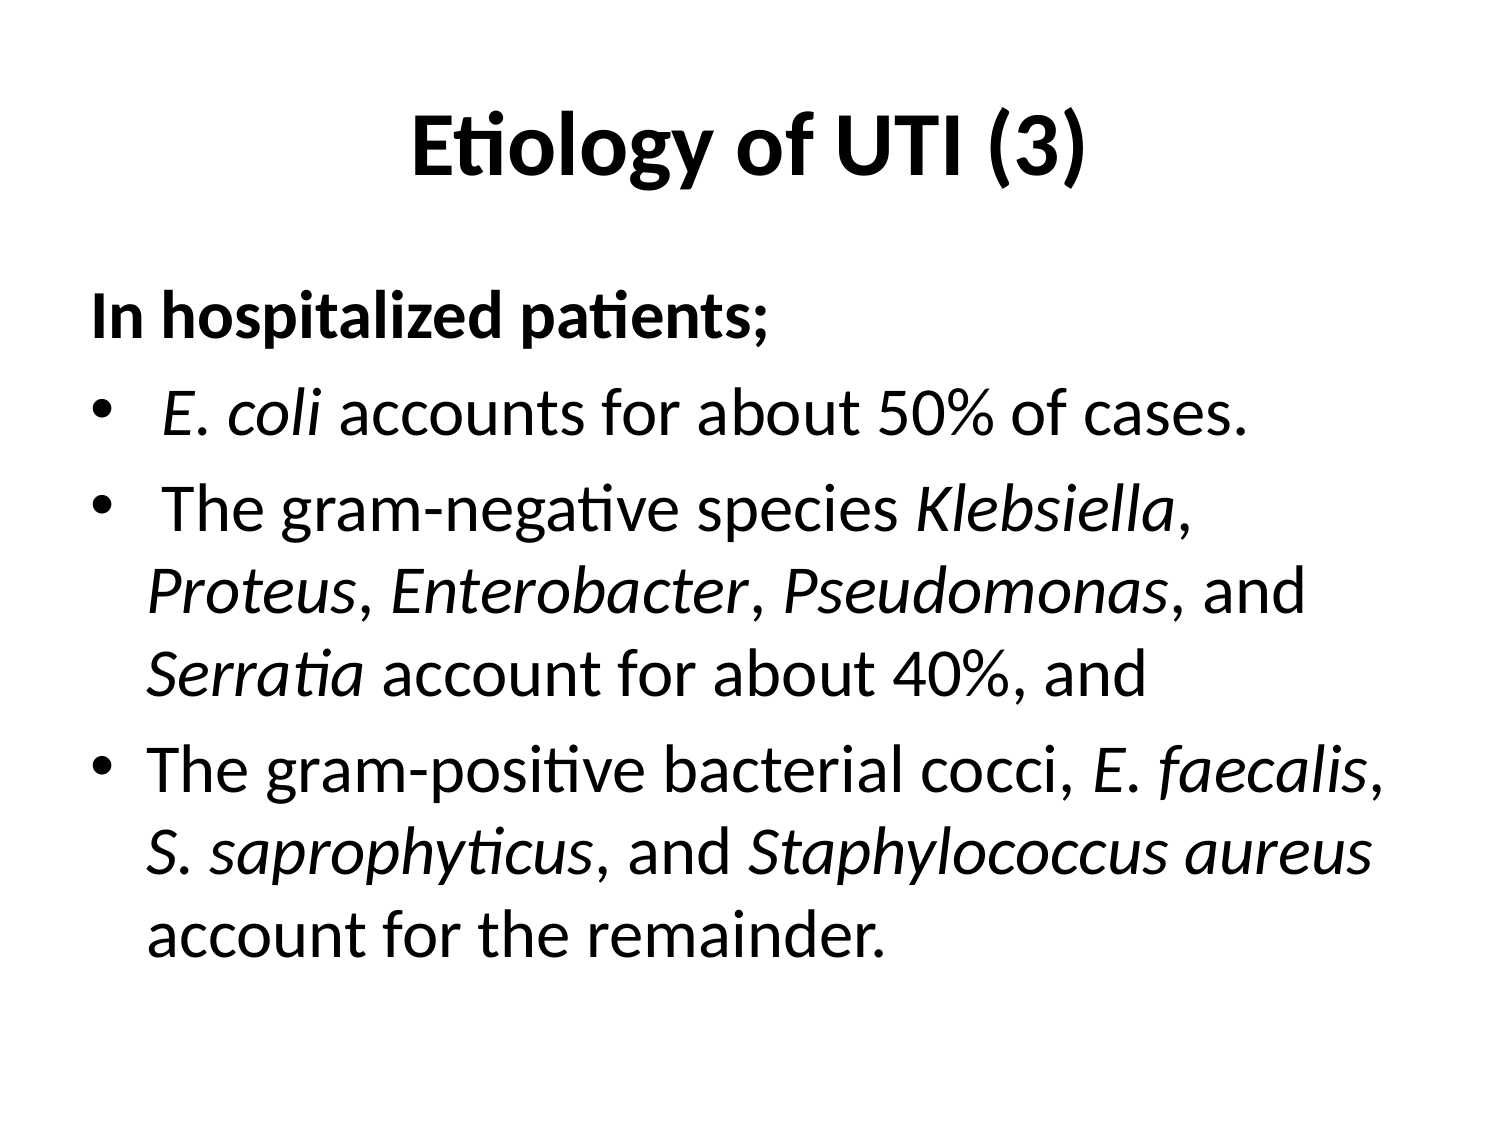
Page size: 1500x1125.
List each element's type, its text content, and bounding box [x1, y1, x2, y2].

title Etiology of UTI (3) [75, 45, 1425, 233]
list In hospitalized patients; E. coli accounts for about 50% of cases. The gram-negative species Klebsiella, Proteus, Enterobacter, Pseudomonas, and Serratia account for about 40%, and The gram-positive bacterial cocci, E. faecalis, S. saprophyticus, and Staphylococcus aureus account for the remainder. [75, 262, 1425, 1005]
